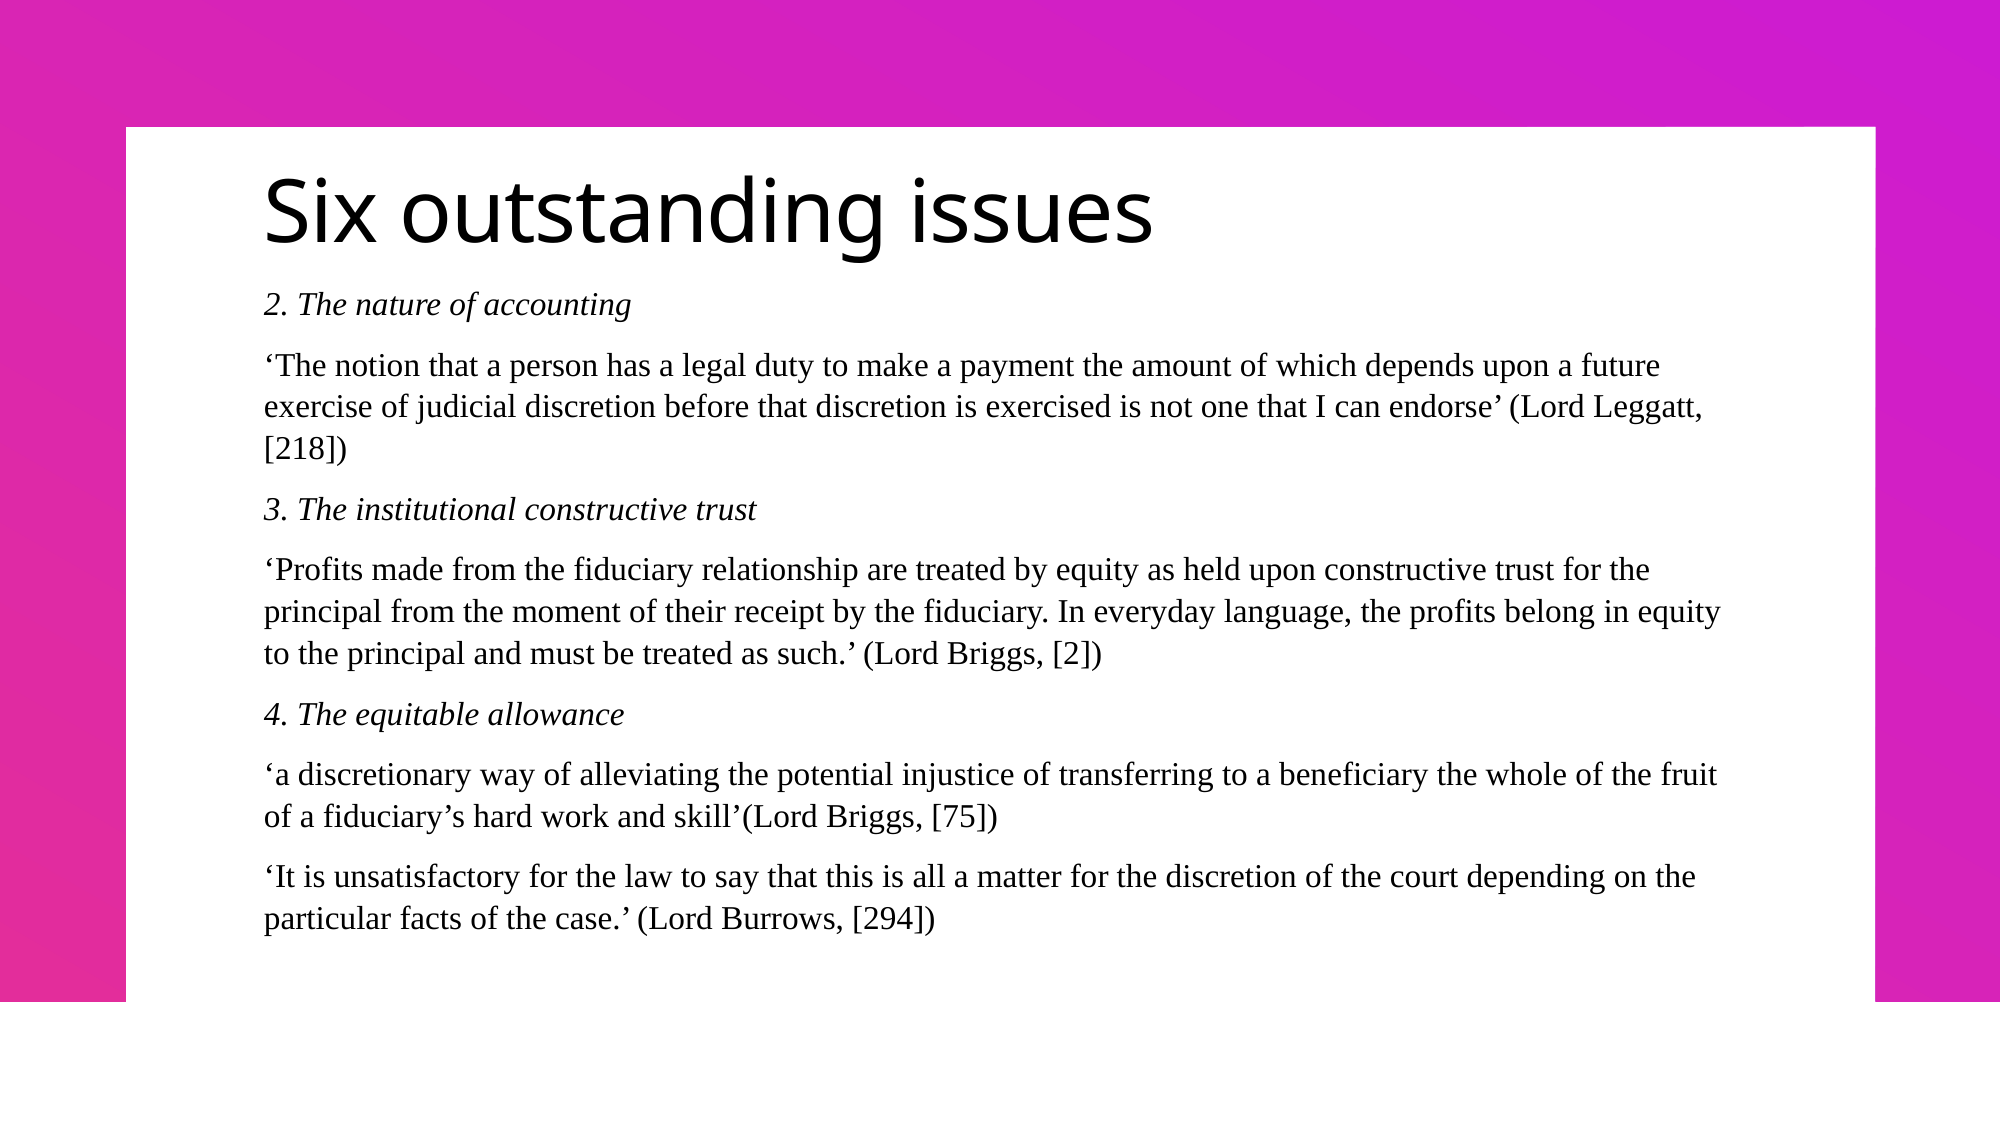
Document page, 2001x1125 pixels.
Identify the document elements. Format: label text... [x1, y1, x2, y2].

list 2. The nature of accounting ‘The notion that a person has a legal duty to make a payment the amount of which depends upon a future exercise of judicial discretion before that discretion is exercised is not one that I can endorse’ (Lord Leggatt, [218]) 3. The institutional constructive trust ‘Profits made from the fiduciary relationship are treated by equity as held upon constructive trust for the principal from the moment of their receipt by the fiduciary. In everyday language, the profits belong in equity to the principal and must be treated as such.’ (Lord Briggs, [2]) 4. The equitable allowance ‘a discretionary way of alleviating the potential injustice of transferring to a beneficiary the whole of the fruit of a fiduciary’s hard work and skill’(Lord Briggs, [75]) ‘It is unsatisfactory for the law to say that this is all a matter for the discretion of the court depending on the particular facts of the case.’ (Lord Burrows, [294]) [248, 272, 1749, 1001]
title Six outstanding issues [248, 155, 1749, 272]
